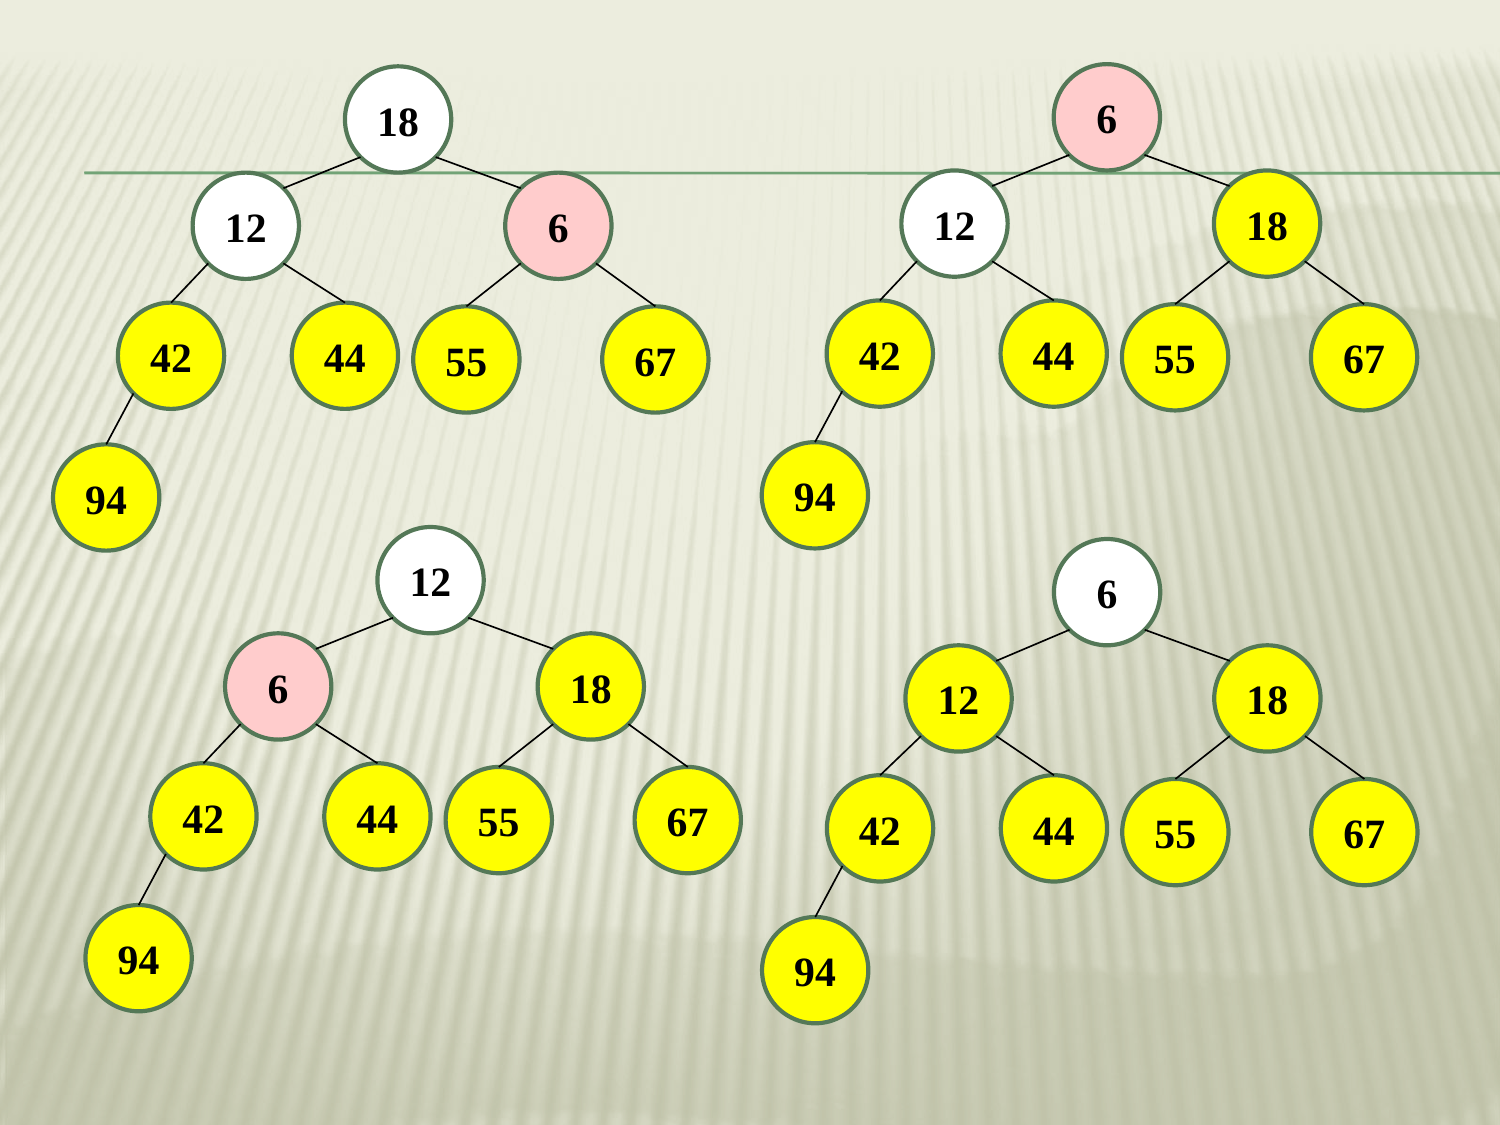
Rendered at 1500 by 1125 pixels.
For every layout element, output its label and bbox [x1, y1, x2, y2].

text_box [52, 66, 709, 551]
text_box [761, 63, 1418, 538]
text_box [85, 526, 742, 1012]
text_box [761, 538, 1418, 1024]
